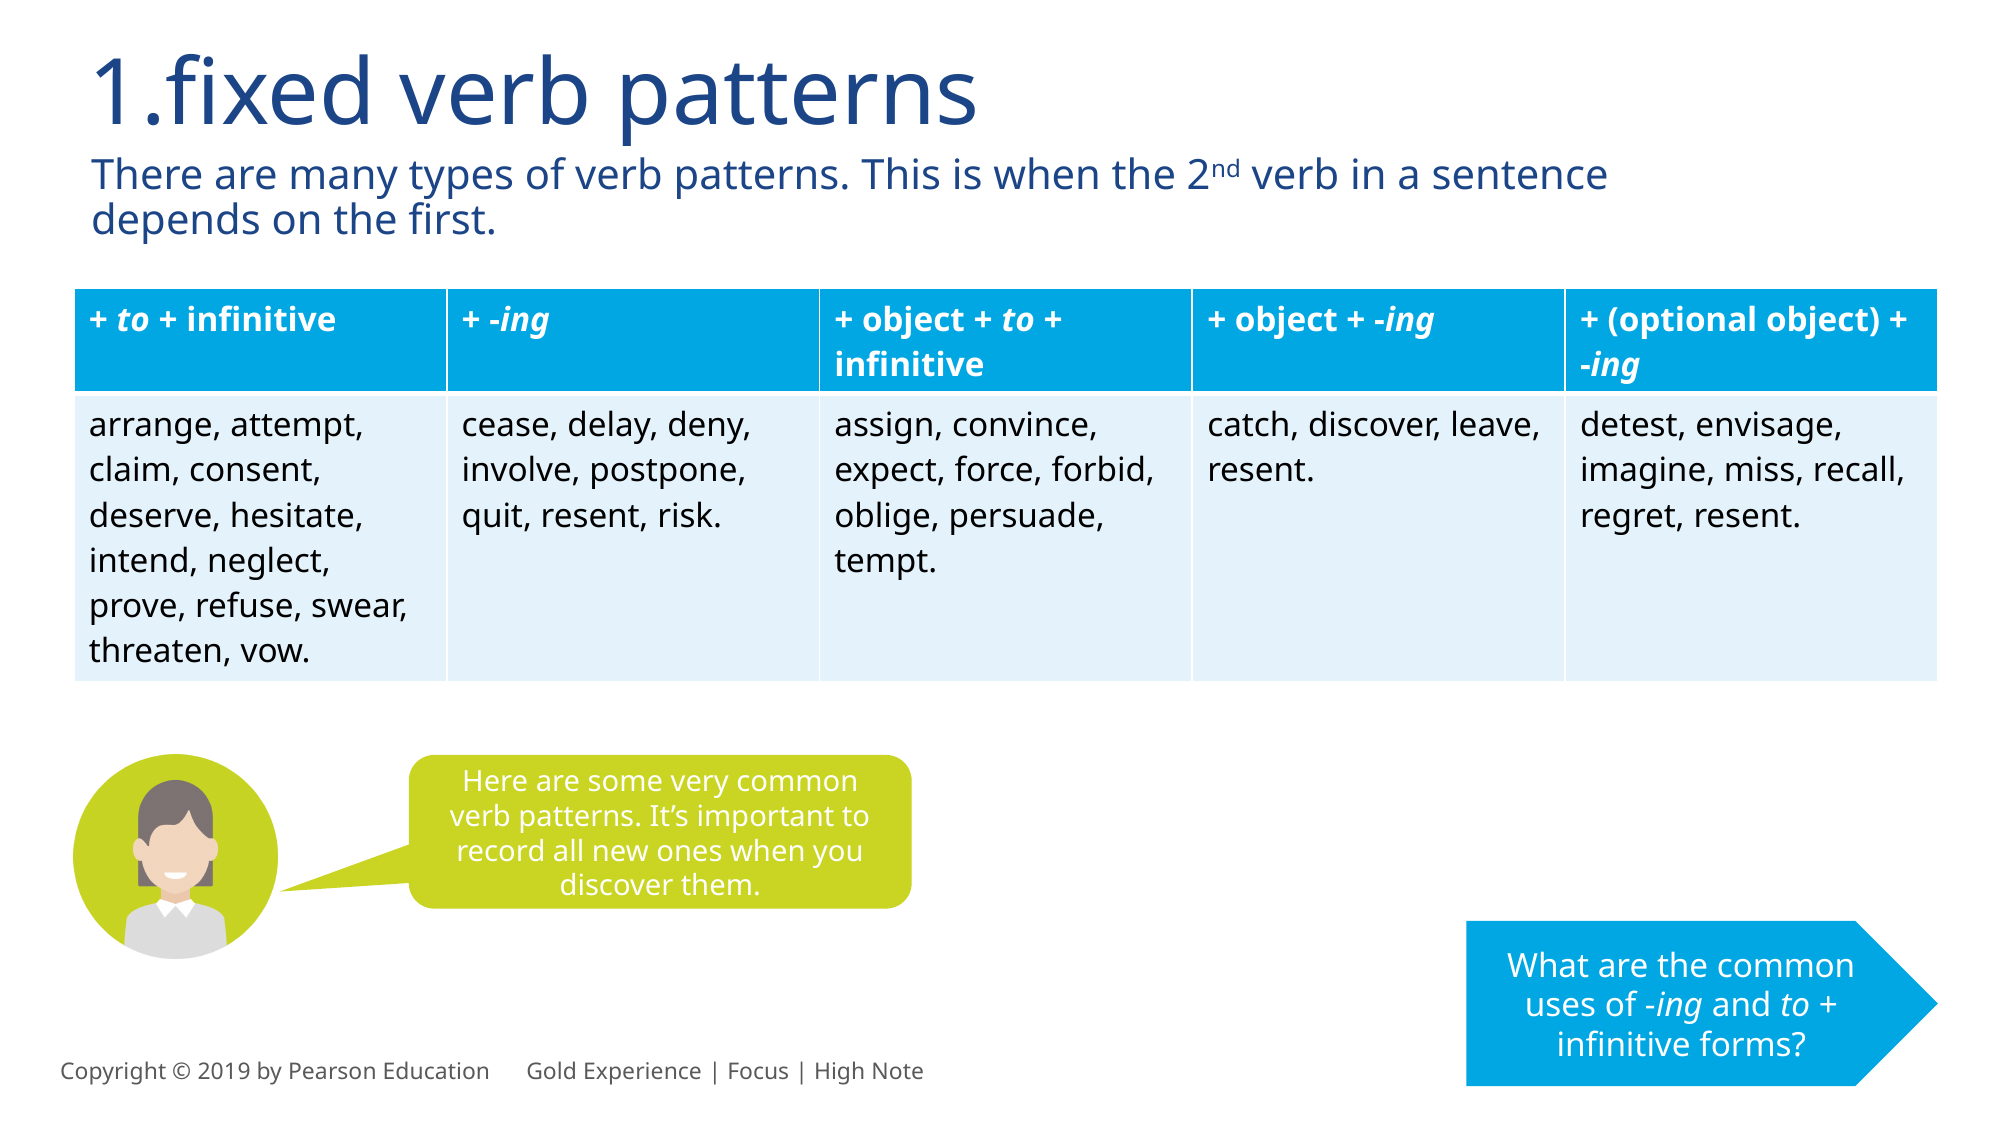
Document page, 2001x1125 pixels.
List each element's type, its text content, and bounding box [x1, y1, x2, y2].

picture [73, 754, 278, 959]
table_cell catch, discover, leave, resent. [1193, 396, 1564, 681]
text_box Here are some very common verb patterns. It’s important to record all new ones when you discover them. [283, 754, 912, 909]
table_header + (optional object) + -ing [1566, 289, 1937, 391]
table_header + object + to + infinitive [820, 289, 1191, 391]
text_box fixed verb patterns [73, 37, 1614, 253]
table_header + -ing [448, 289, 819, 391]
table_header + to + infinitive [75, 289, 446, 391]
table_cell assign, convince, expect, force, forbid, oblige, persuade, tempt. [820, 396, 1191, 681]
table_header + object + -ing [1193, 289, 1564, 391]
footer Copyright © 2019 by Pearson Education Gold Experience | Focus | High Note [45, 1040, 1084, 1101]
table_cell cease, delay, deny, involve, postpone, quit, resent, risk. [448, 396, 819, 681]
text_box There are many types of verb patterns. This is when the 2nd verb in a sentence depends on the first. [76, 146, 1798, 214]
text_box What are the common uses of -ing and to + infinitive forms? [1466, 920, 1938, 1087]
table_cell detest, envisage, imagine, miss, recall, regret, resent. [1566, 396, 1937, 681]
table_cell arrange, attempt, claim, consent, deserve, hesitate, intend, neglect, prove, refuse, swear, threaten, vow. [75, 396, 446, 681]
